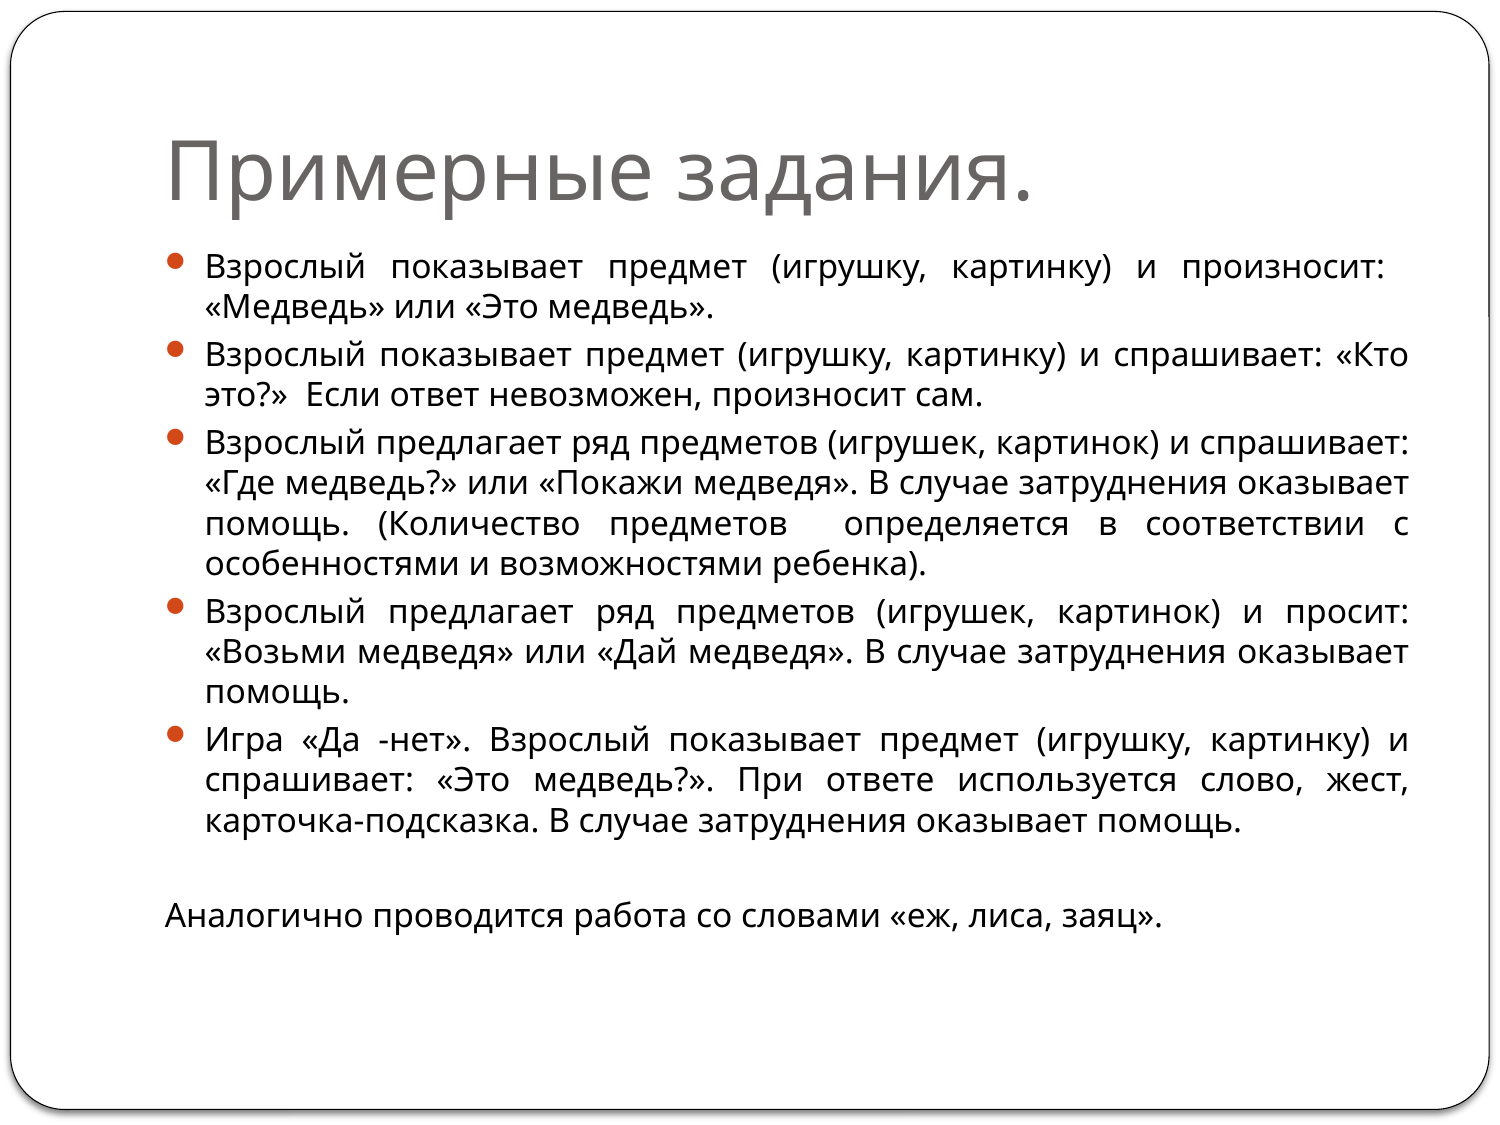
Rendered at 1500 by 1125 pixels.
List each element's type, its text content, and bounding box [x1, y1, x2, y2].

list Взрослый показывает предмет (игрушку, картинку) и произносит: «Медведь» или «Это медведь». Взрослый показывает предмет (игрушку, картинку) и спрашивает: «Кто это?» Если ответ невозможен, произносит сам. Взрослый предлагает ряд предметов (игрушек, картинок) и спрашивает: «Где медведь?» или «Покажи медведя». В случае затруднения оказывает помощь. (Количество предметов определяется в соответствии с особенностями и возможностями ребенка). Взрослый предлагает ряд предметов (игрушек, картинок) и просит: «Возьми медведя» или «Дай медведя». В случае затруднения оказывает помощь. Игра «Да -нет». Взрослый показывает предмет (игрушку, картинку) и спрашивает: «Это медведь?». При ответе используется слово, жест, карточка-подсказка. В случае затруднения оказывает помощь. Аналогично проводится работа со словами «еж, лиса, заяц». [150, 237, 1425, 988]
title Примерные задания. [150, 45, 1425, 233]
